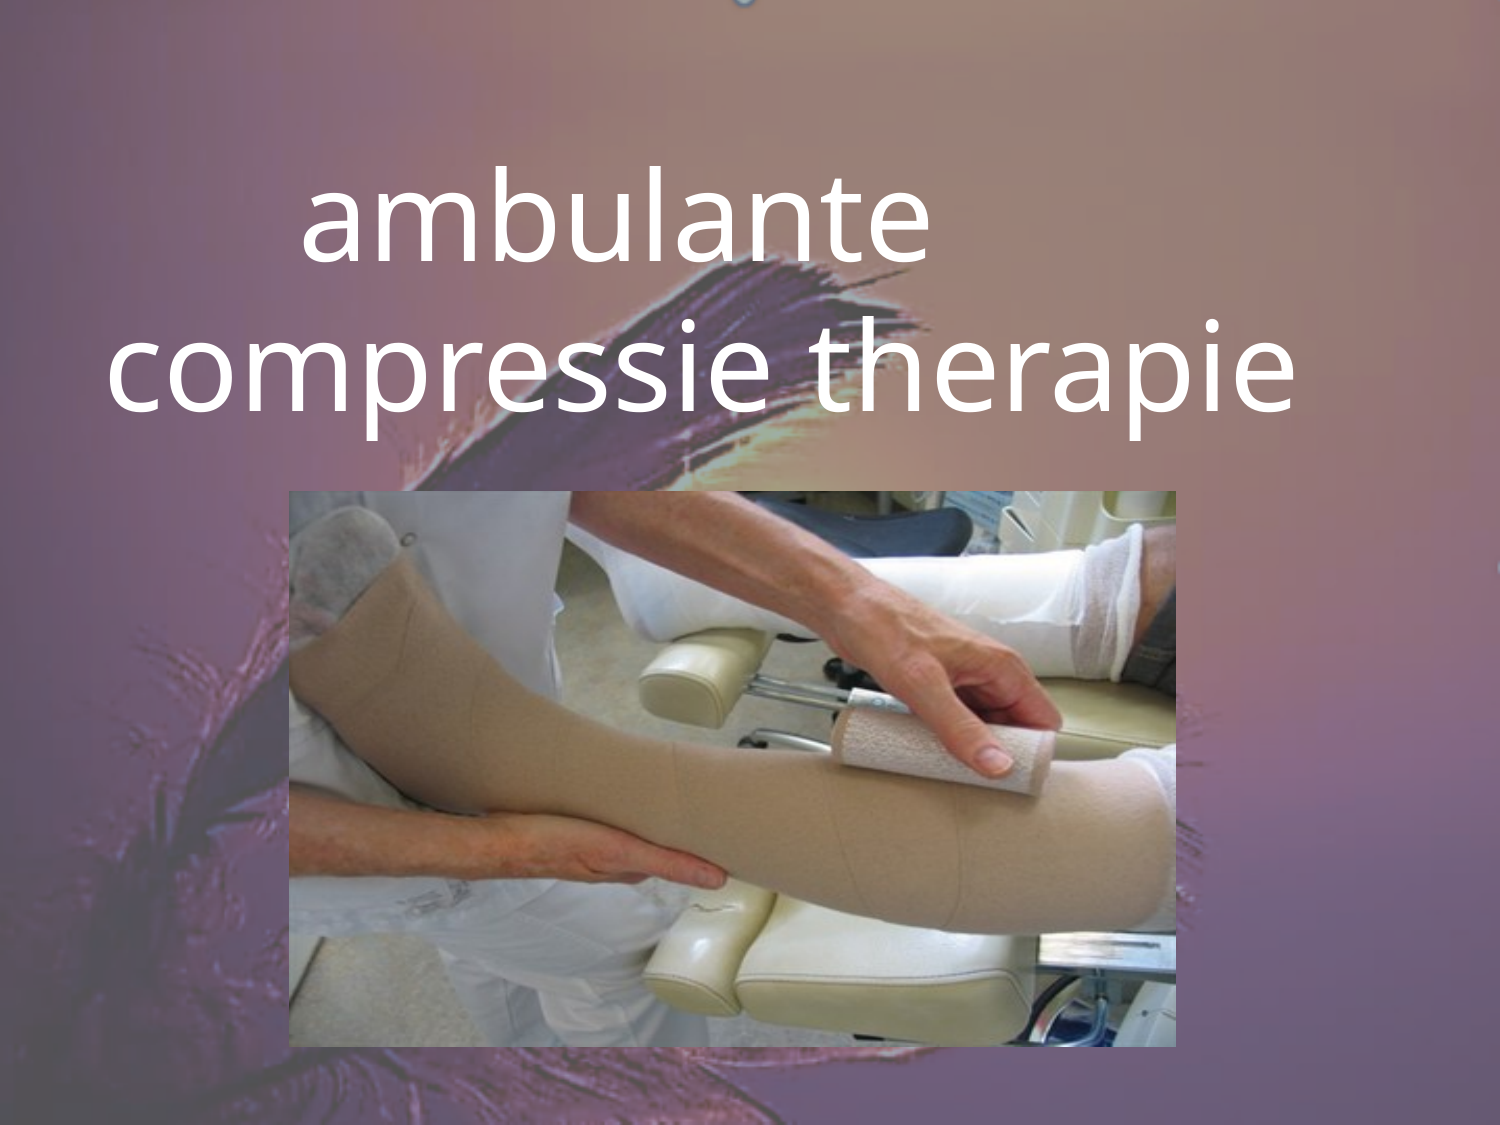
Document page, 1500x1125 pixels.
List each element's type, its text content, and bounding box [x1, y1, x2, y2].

title ambulante compressie therapie [88, 30, 1459, 445]
picture [0, 0, 1500, 1125]
